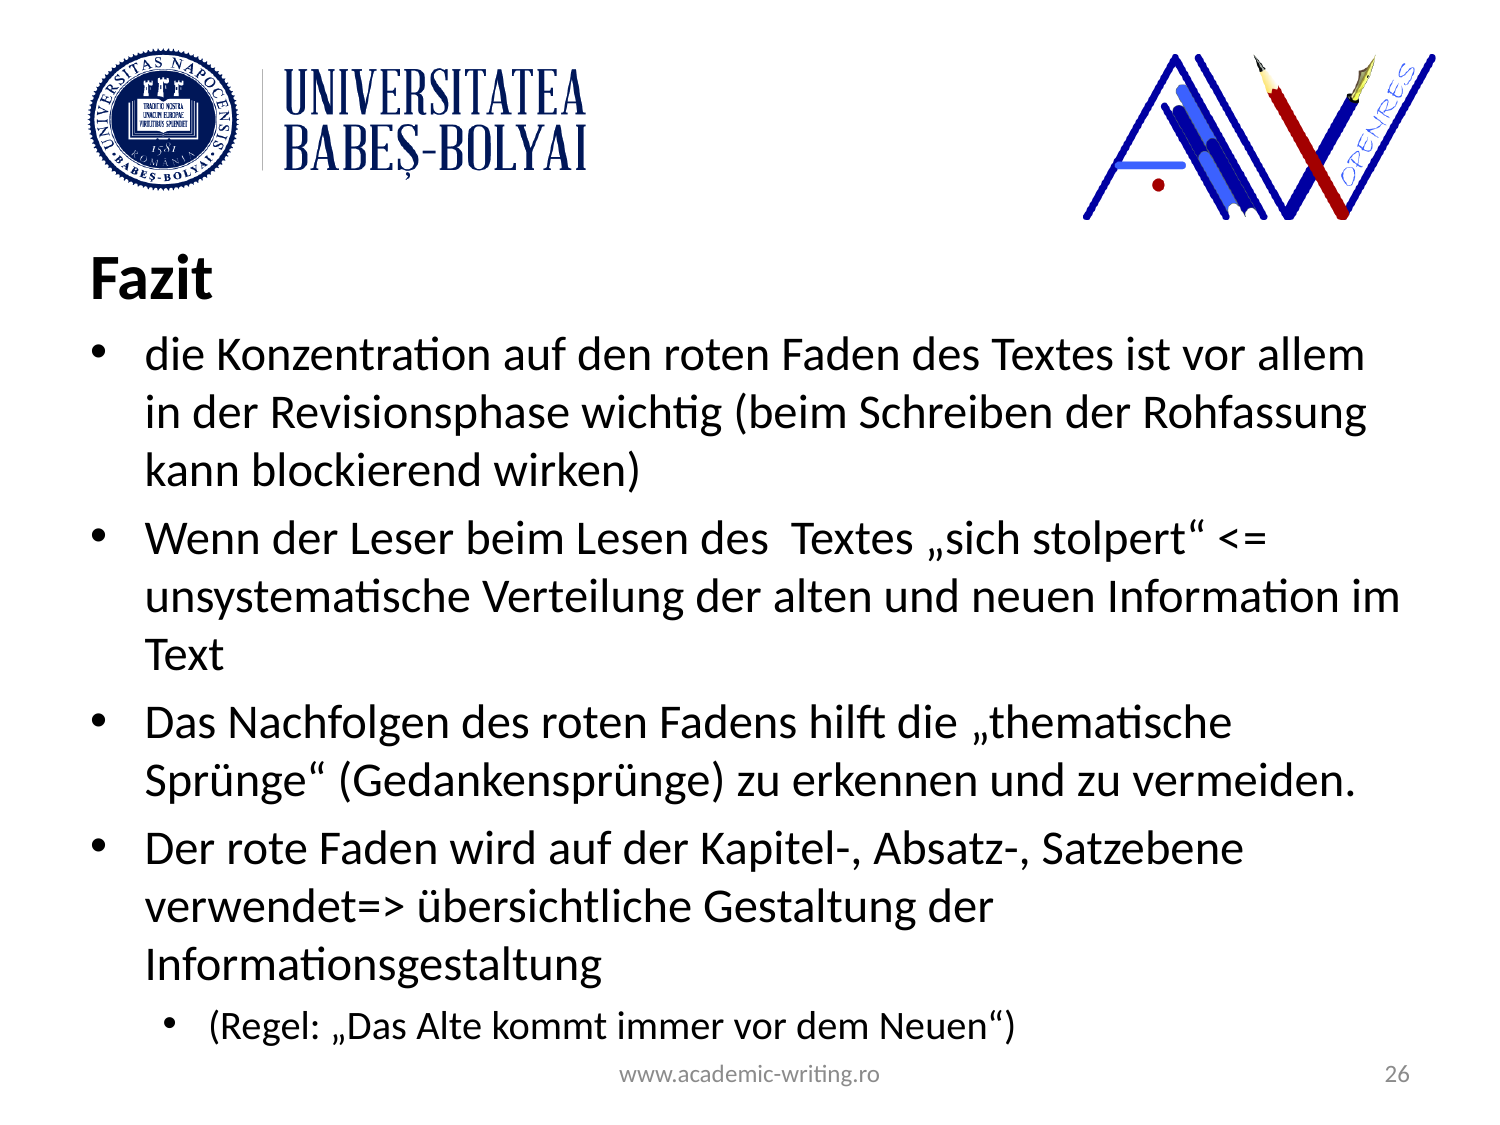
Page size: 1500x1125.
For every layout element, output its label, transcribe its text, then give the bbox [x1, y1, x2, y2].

slide_number 26 [1074, 1042, 1425, 1103]
list Fazit die Konzentration auf den roten Faden des Textes ist vor allem in der Revisionsphase wichtig (beim Schreiben der Rohfassung kann blockierend wirken) Wenn der Leser beim Lesen des Textes „sich stolpert“ <= unsystematische Verteilung der alten und neuen Information im Text Das Nachfolgen des roten Fadens hilft die „thematische Sprünge“ (Gedankensprünge) zu erkennen und zu vermeiden. Der rote Faden wird auf der Kapitel-, Absatz-, Satzebene verwendet=> übersichtliche Gestaltung der Informationsgestaltung (Regel: „Das Alte kommt immer vor dem Neuen“) [75, 227, 1425, 1059]
picture [1083, 54, 1436, 220]
footer www.academic-writing.ro [512, 1042, 988, 1103]
picture [76, 42, 597, 197]
